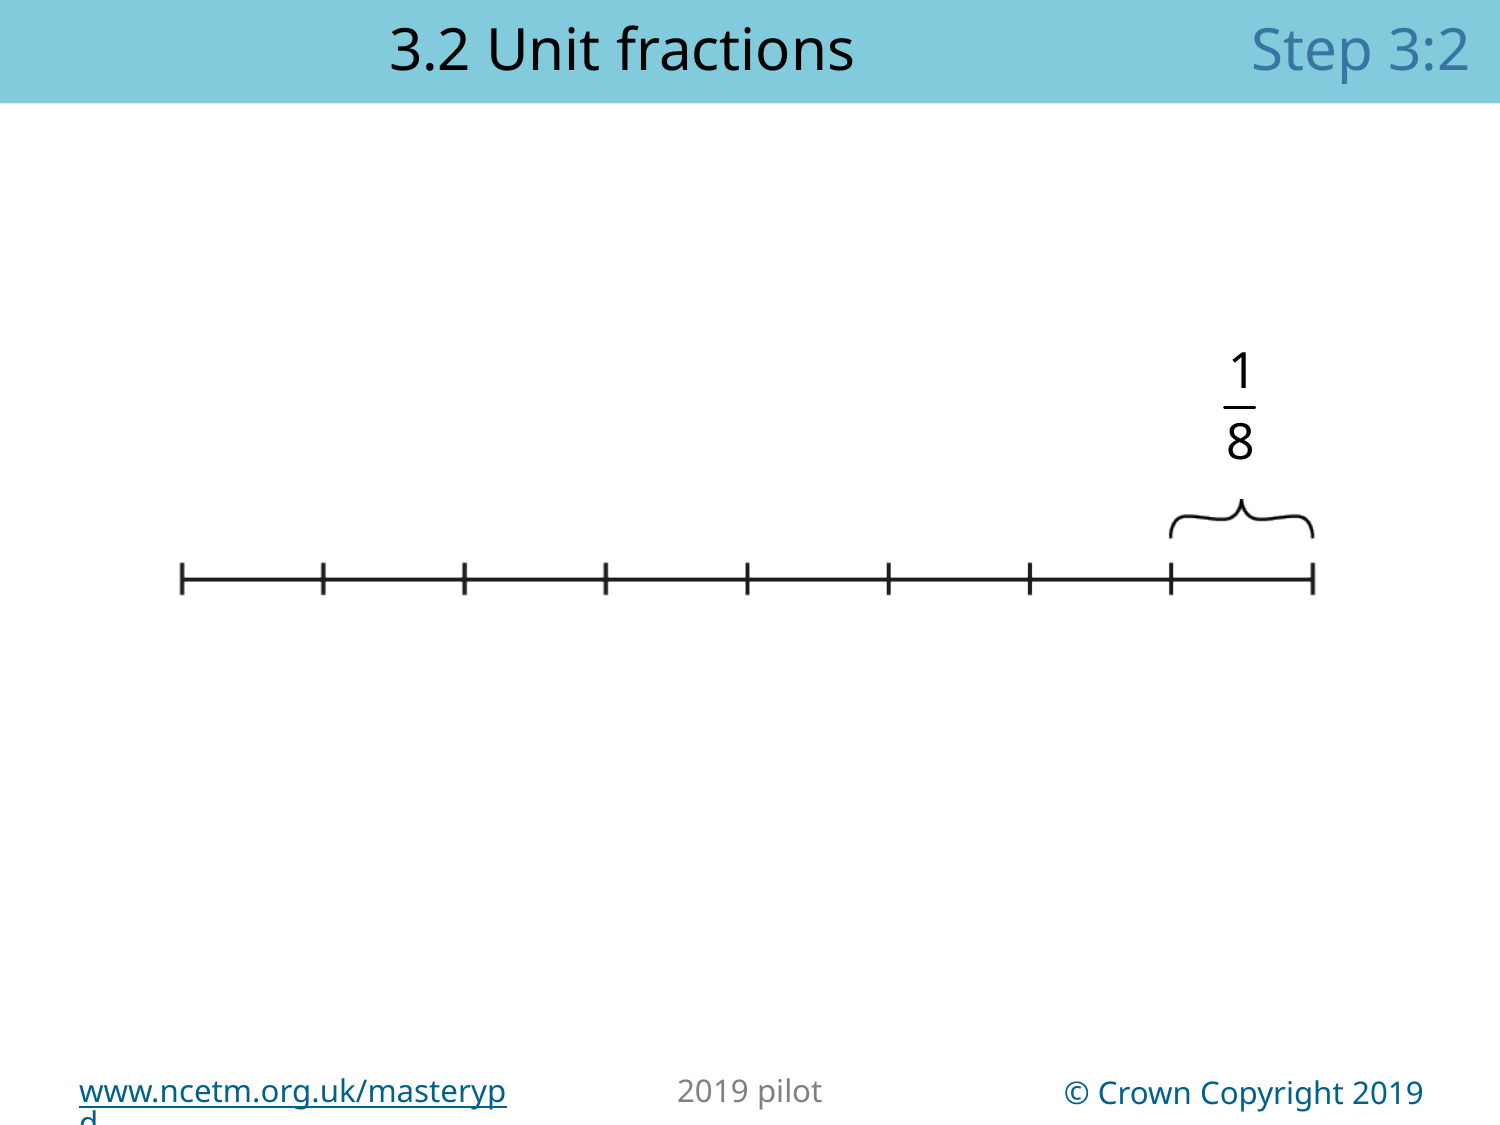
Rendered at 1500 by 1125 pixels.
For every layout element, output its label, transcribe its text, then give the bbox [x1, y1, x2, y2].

picture [134, 499, 1366, 635]
list 3.2 Unit fractions Step 3:2 [0, 0, 1500, 104]
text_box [1220, 345, 1260, 466]
